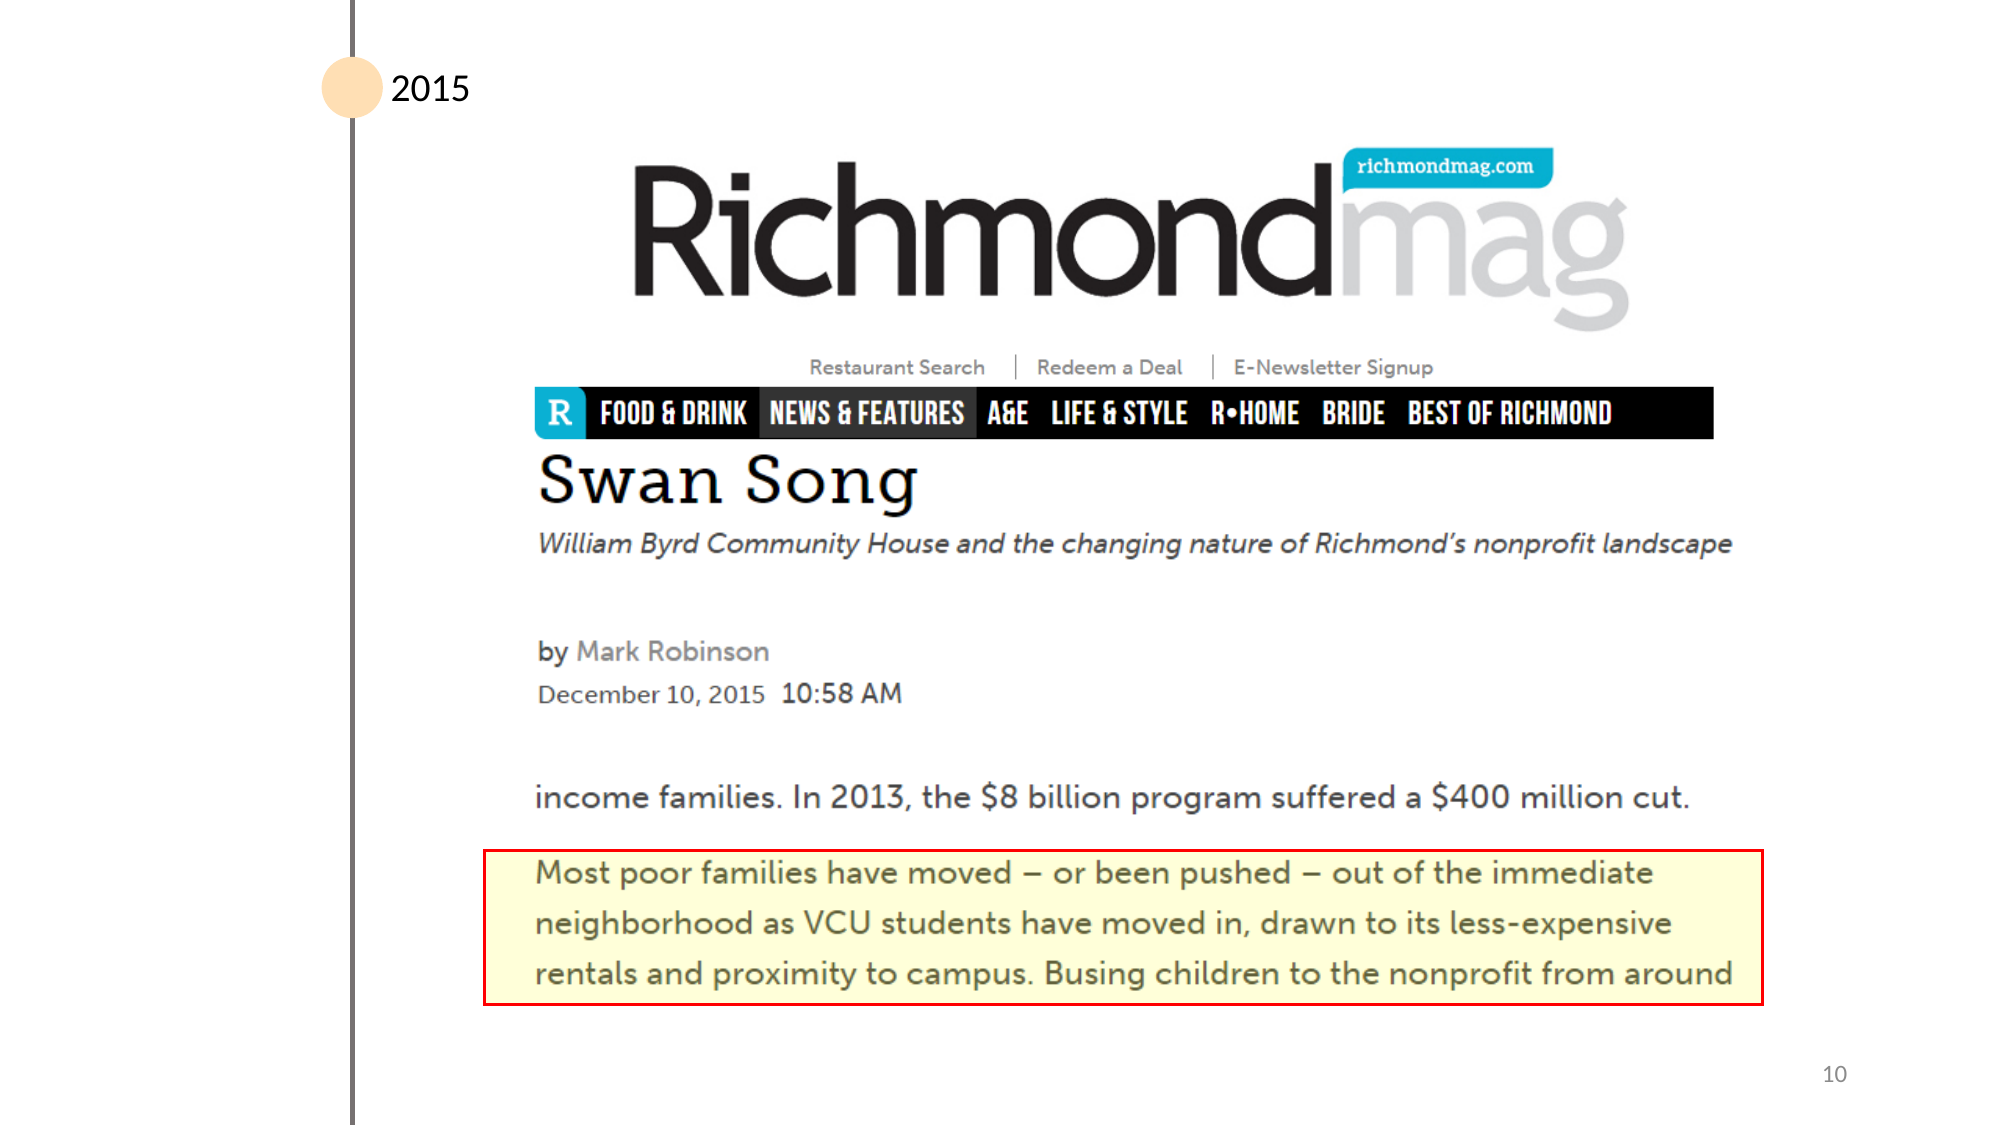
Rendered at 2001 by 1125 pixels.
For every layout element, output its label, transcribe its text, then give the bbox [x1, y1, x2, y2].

picture [534, 447, 1736, 719]
picture [528, 780, 1743, 1005]
slide_number 10 [1412, 1042, 1863, 1103]
text_box [1743, 849, 1763, 1005]
text_box [353, 56, 382, 119]
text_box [382, 56, 564, 119]
text_box [321, 56, 352, 119]
text_box [483, 849, 528, 1005]
picture [530, 143, 1720, 443]
